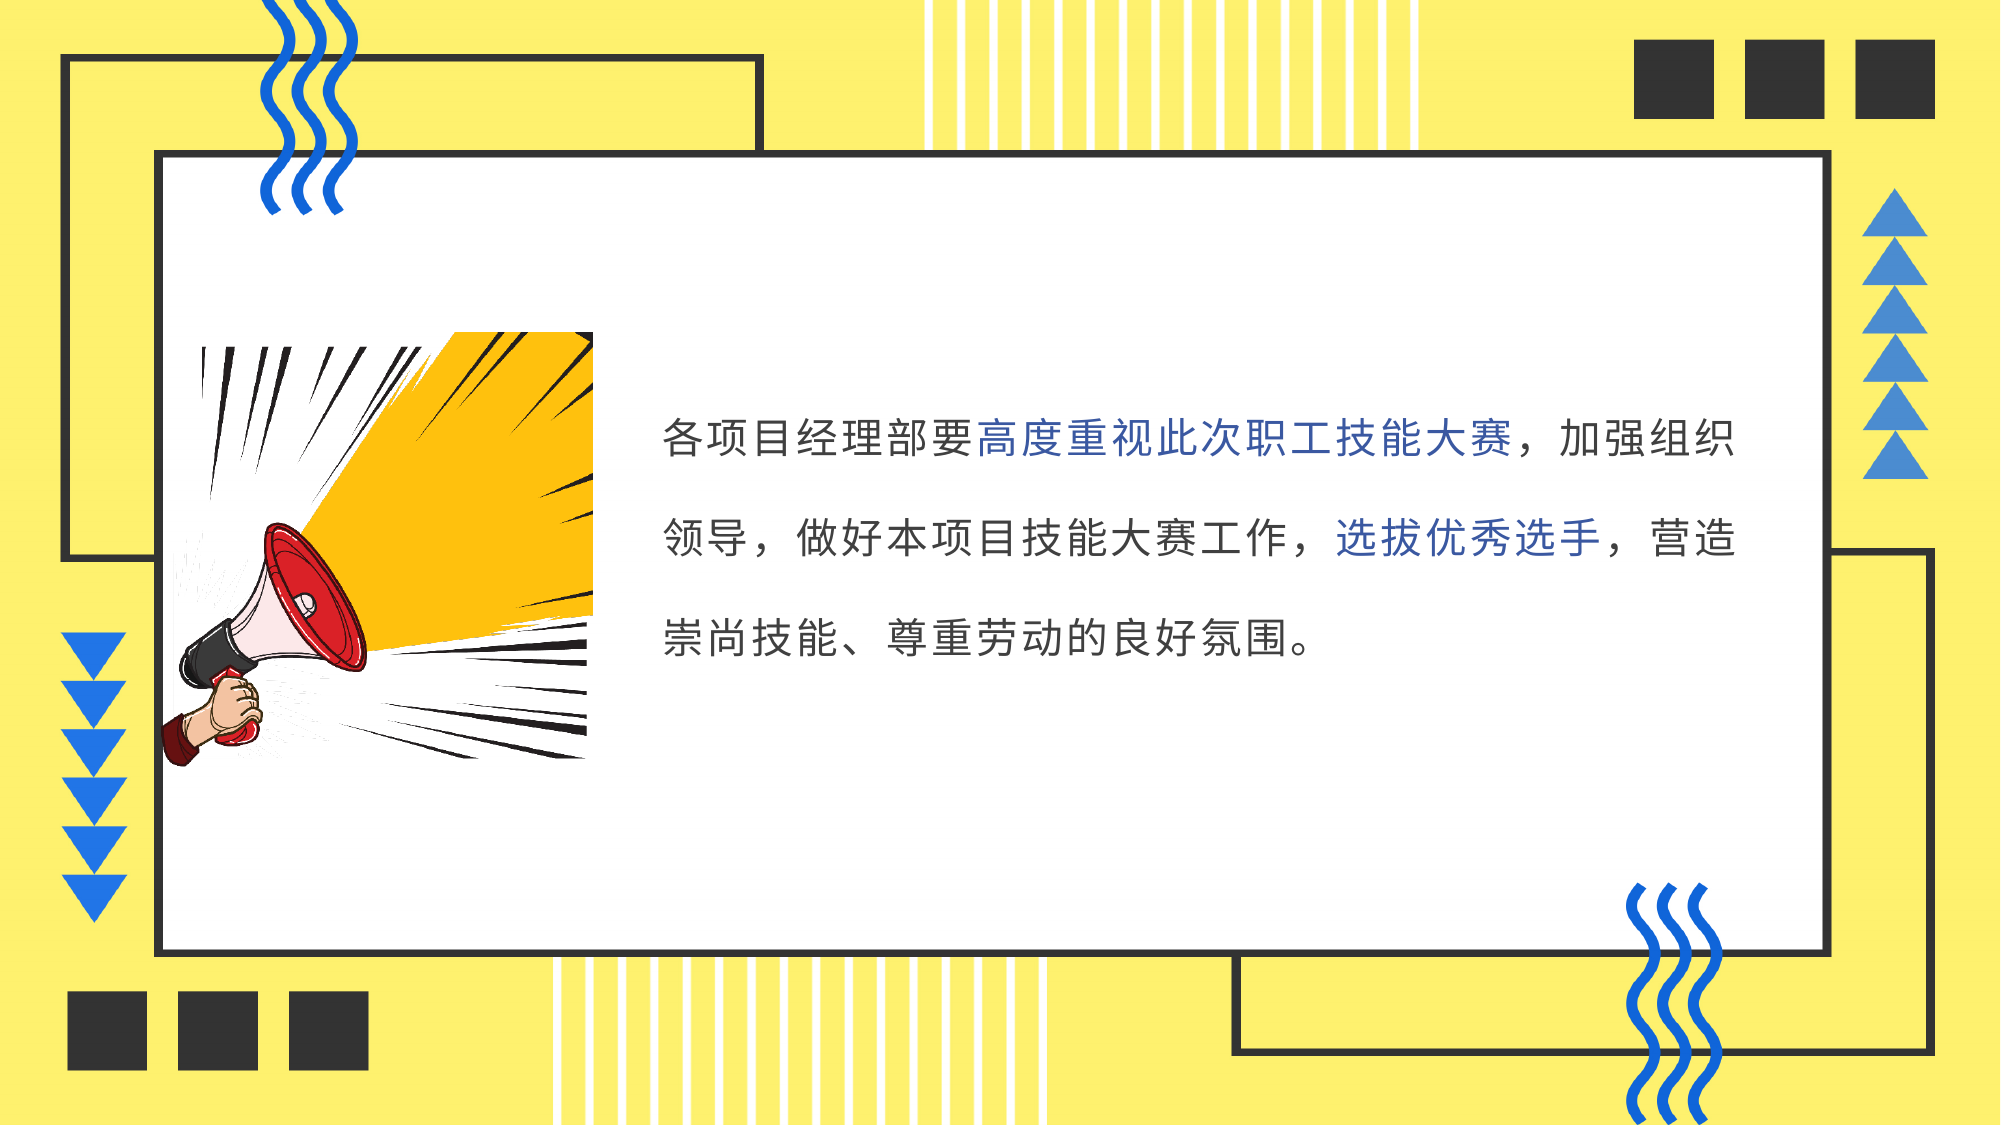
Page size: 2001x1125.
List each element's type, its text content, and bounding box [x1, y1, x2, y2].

text_box 各项目经理部要高度重视此次职工技能大赛，加强组织领导，做好本项目技能大赛工作，选拔优秀选手，营造崇尚技能、尊重劳动的良好氛围。 [645, 361, 1793, 776]
picture [0, 0, 2001, 1125]
